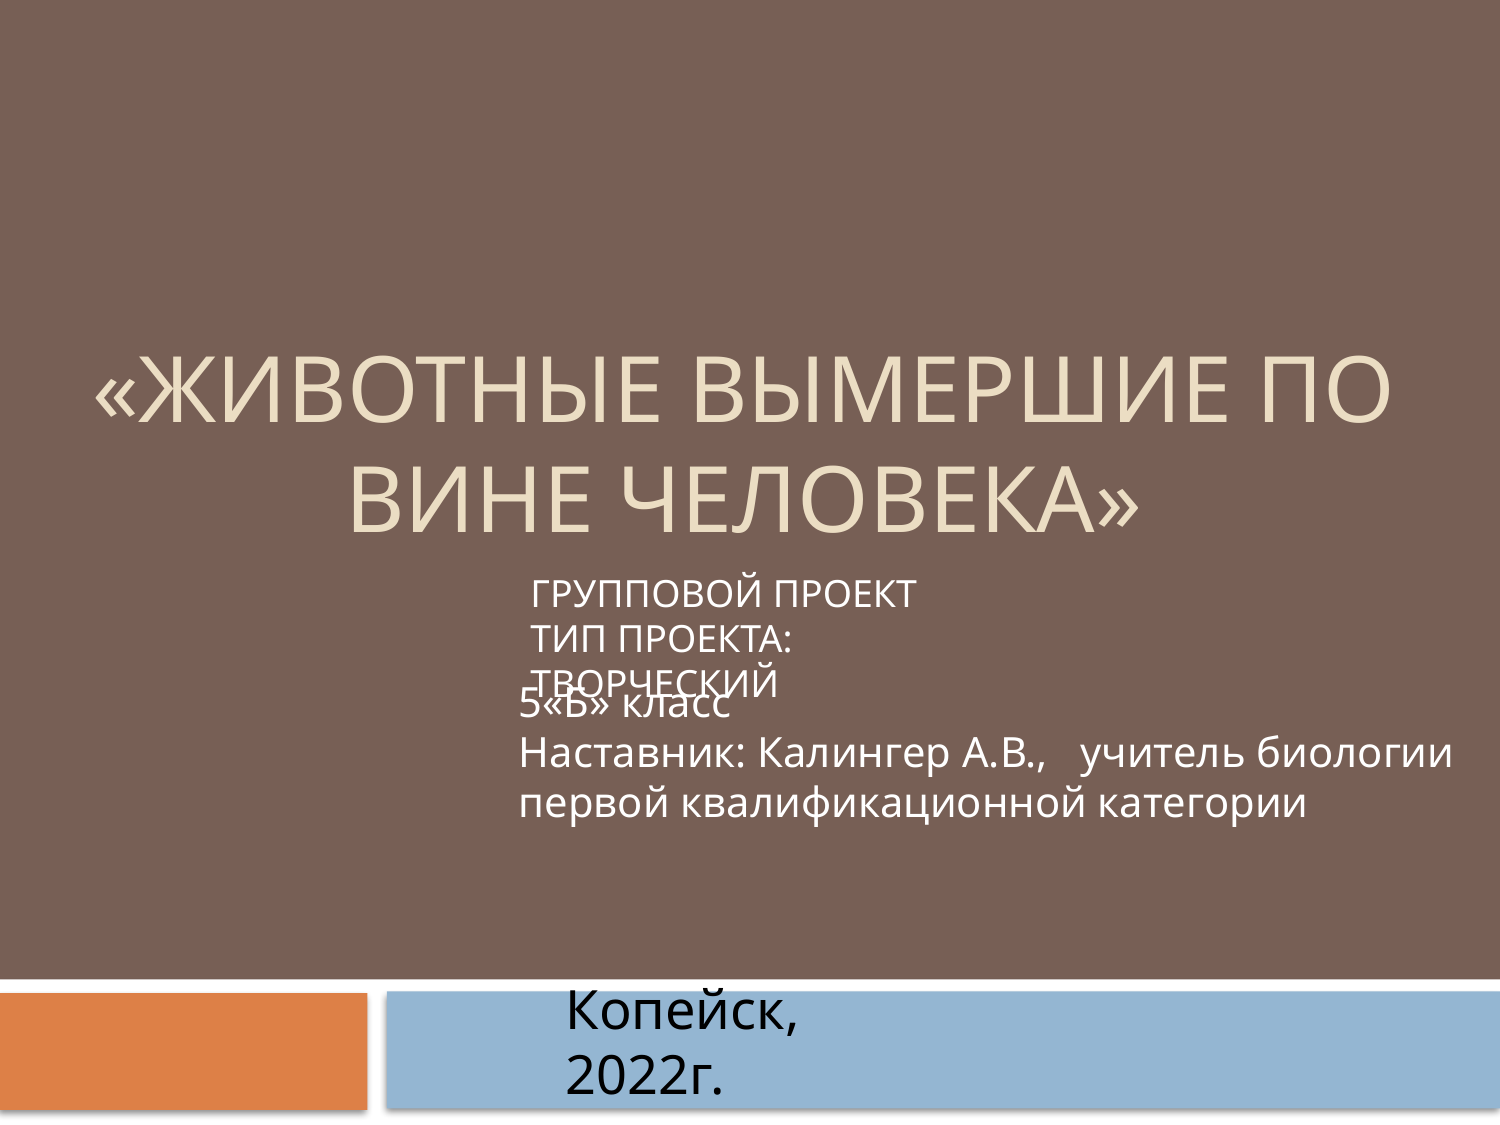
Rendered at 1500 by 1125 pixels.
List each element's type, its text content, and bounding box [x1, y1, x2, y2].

title «животные вымершие по вине человека» [23, 257, 1465, 558]
subtitle Копейск, 2022г. [550, 984, 983, 1097]
text_box ГРУППОВОЙ ПРОЕКТ ТИП ПРОЕКТА: ТВОРЧЕСКИЙ [515, 562, 1008, 667]
text_box 5«Б» класс Наставник: Калингер А.В., учитель биологии первой квалификационной категории [503, 667, 1500, 833]
